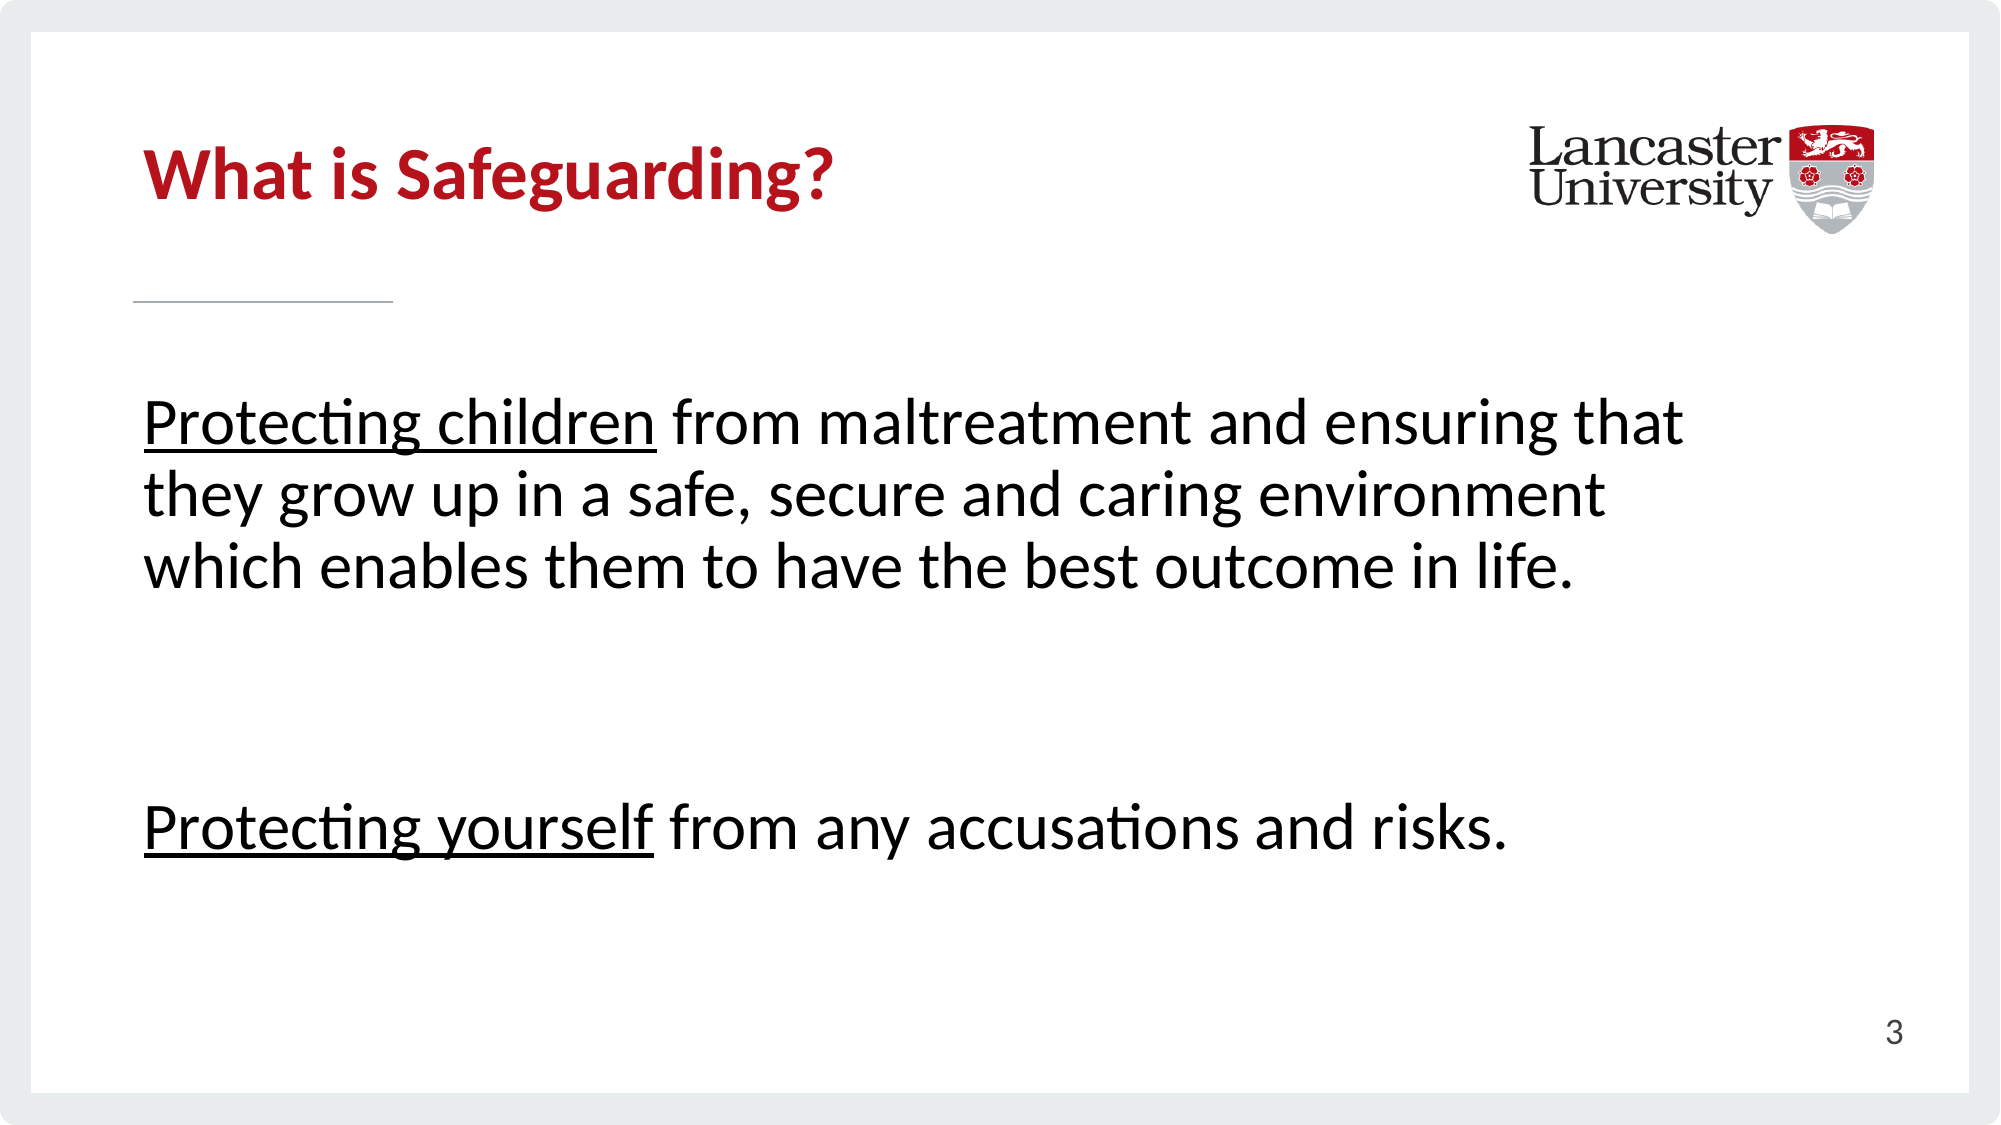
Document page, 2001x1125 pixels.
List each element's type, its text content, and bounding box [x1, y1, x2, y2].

title What is Safeguarding? [128, 78, 1482, 279]
list Protecting children from maltreatment and ensuring that they grow up in a safe, secure and caring environment which enables them to have the best outcome in life. Protecting yourself from any accusations and risks. [128, 379, 1738, 1014]
slide_number 3 [1468, 999, 1919, 1060]
